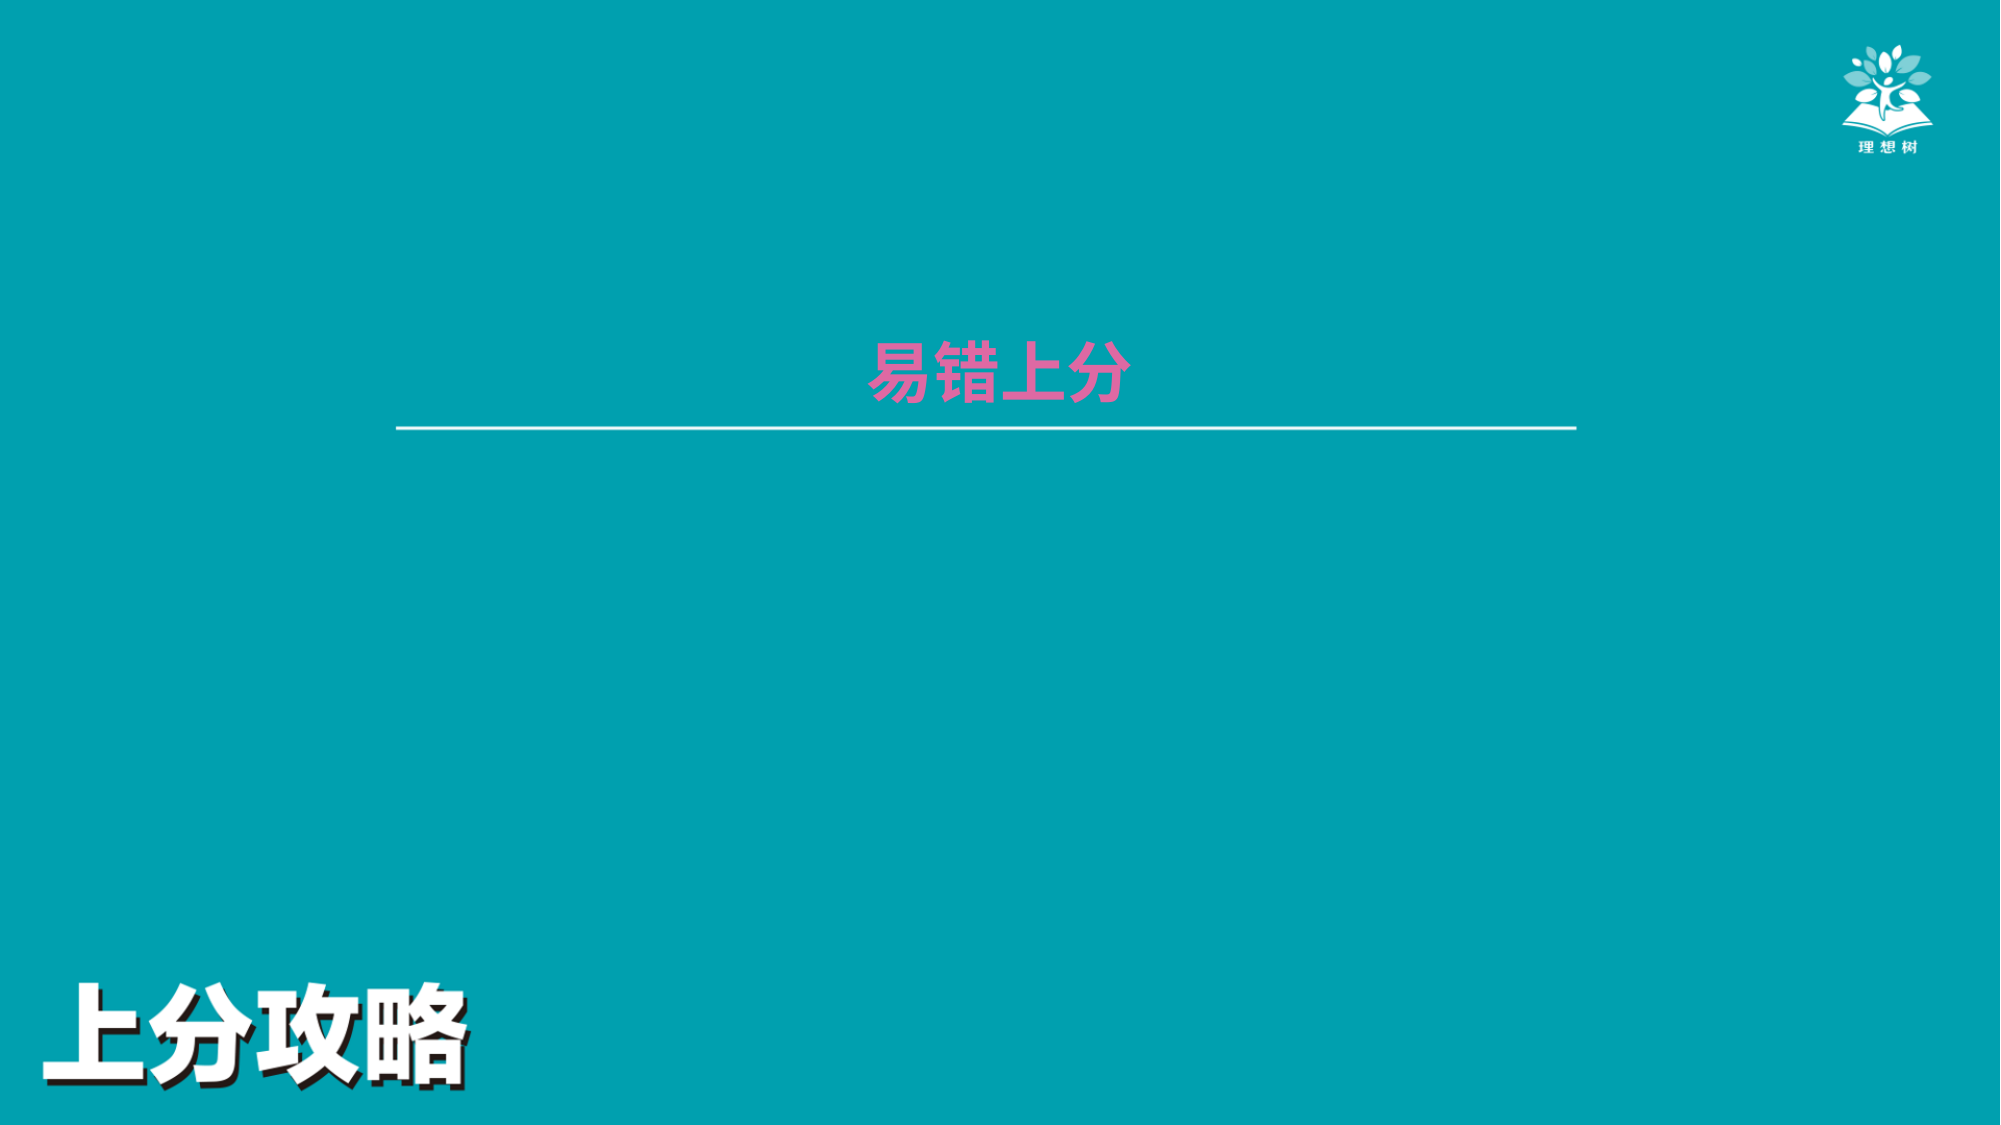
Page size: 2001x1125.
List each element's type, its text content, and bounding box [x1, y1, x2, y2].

picture [0, 0, 2000, 315]
text_box 易错上分 [0, 315, 2000, 423]
picture [0, 423, 2000, 1125]
